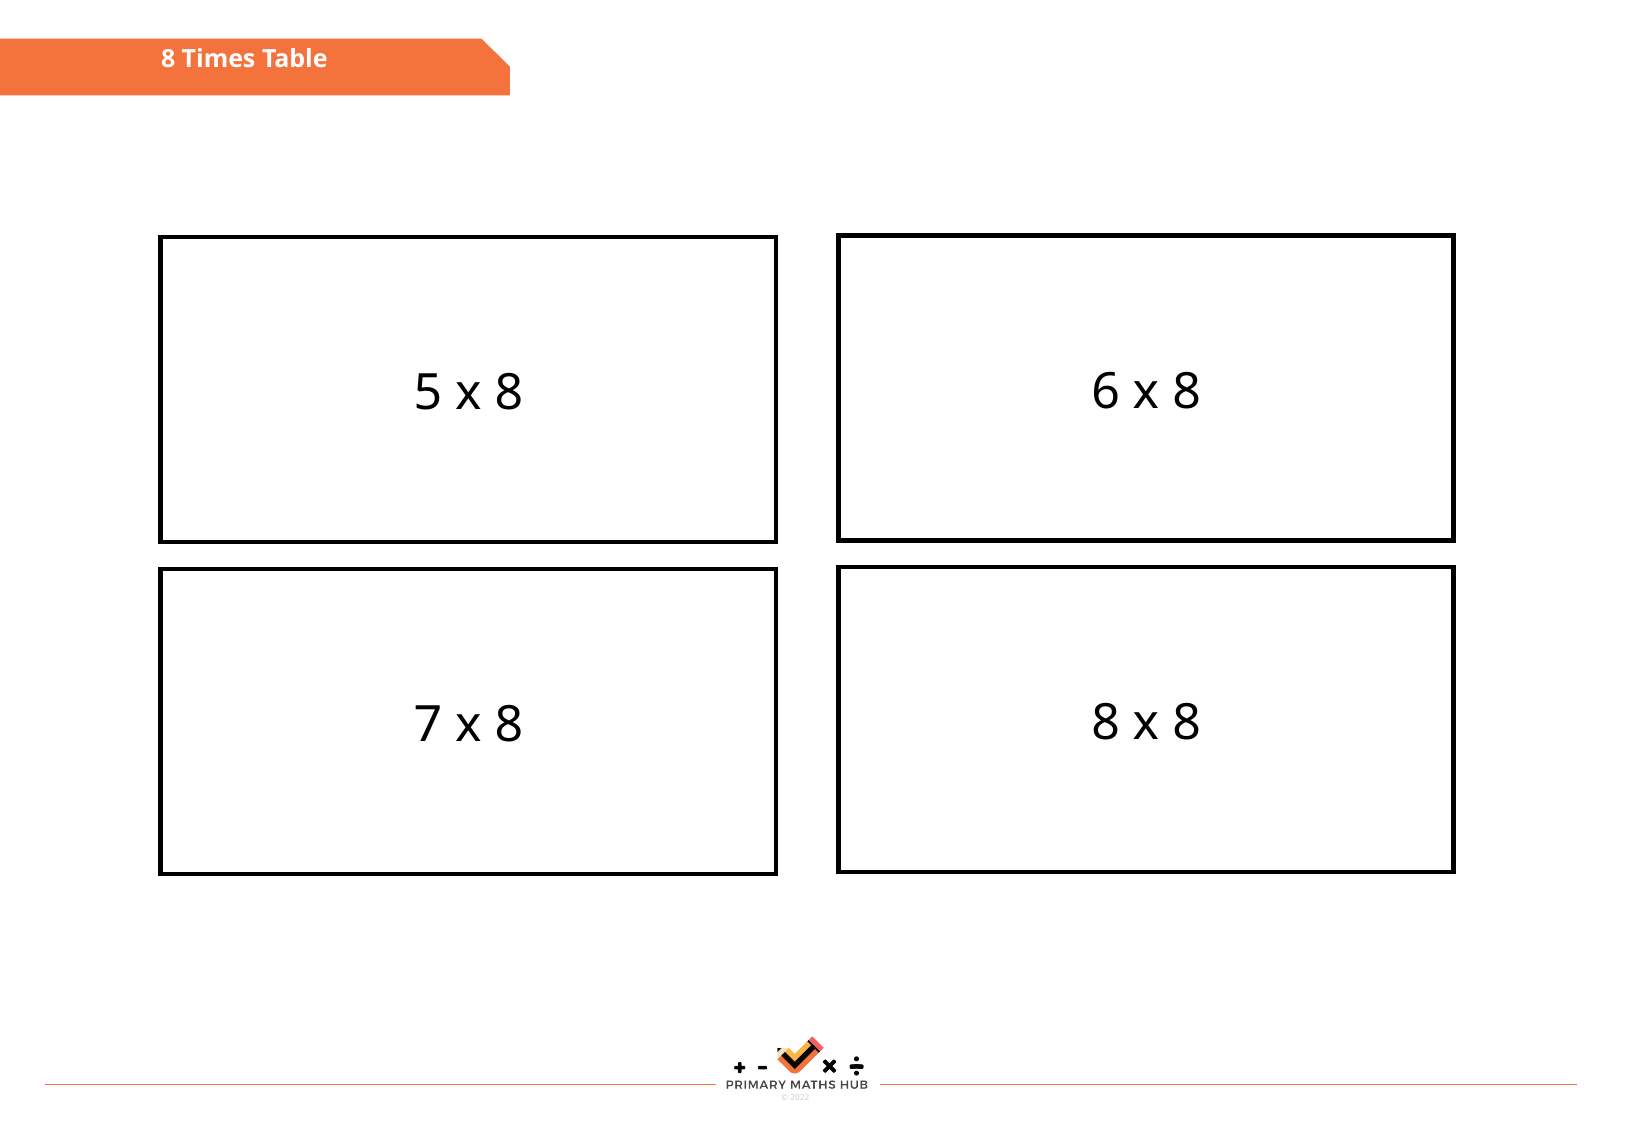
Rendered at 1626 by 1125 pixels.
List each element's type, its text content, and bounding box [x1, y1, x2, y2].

picture [722, 1034, 872, 1094]
text_box 8 x 8 [837, 566, 1455, 873]
text_box 5 x 8 [160, 236, 777, 543]
text_box 7 x 8 [160, 568, 777, 875]
text_box © 2022 [720, 1084, 870, 1110]
text_box 6 x 8 [837, 234, 1455, 542]
text_box 8 Times Table [0, 37, 511, 97]
